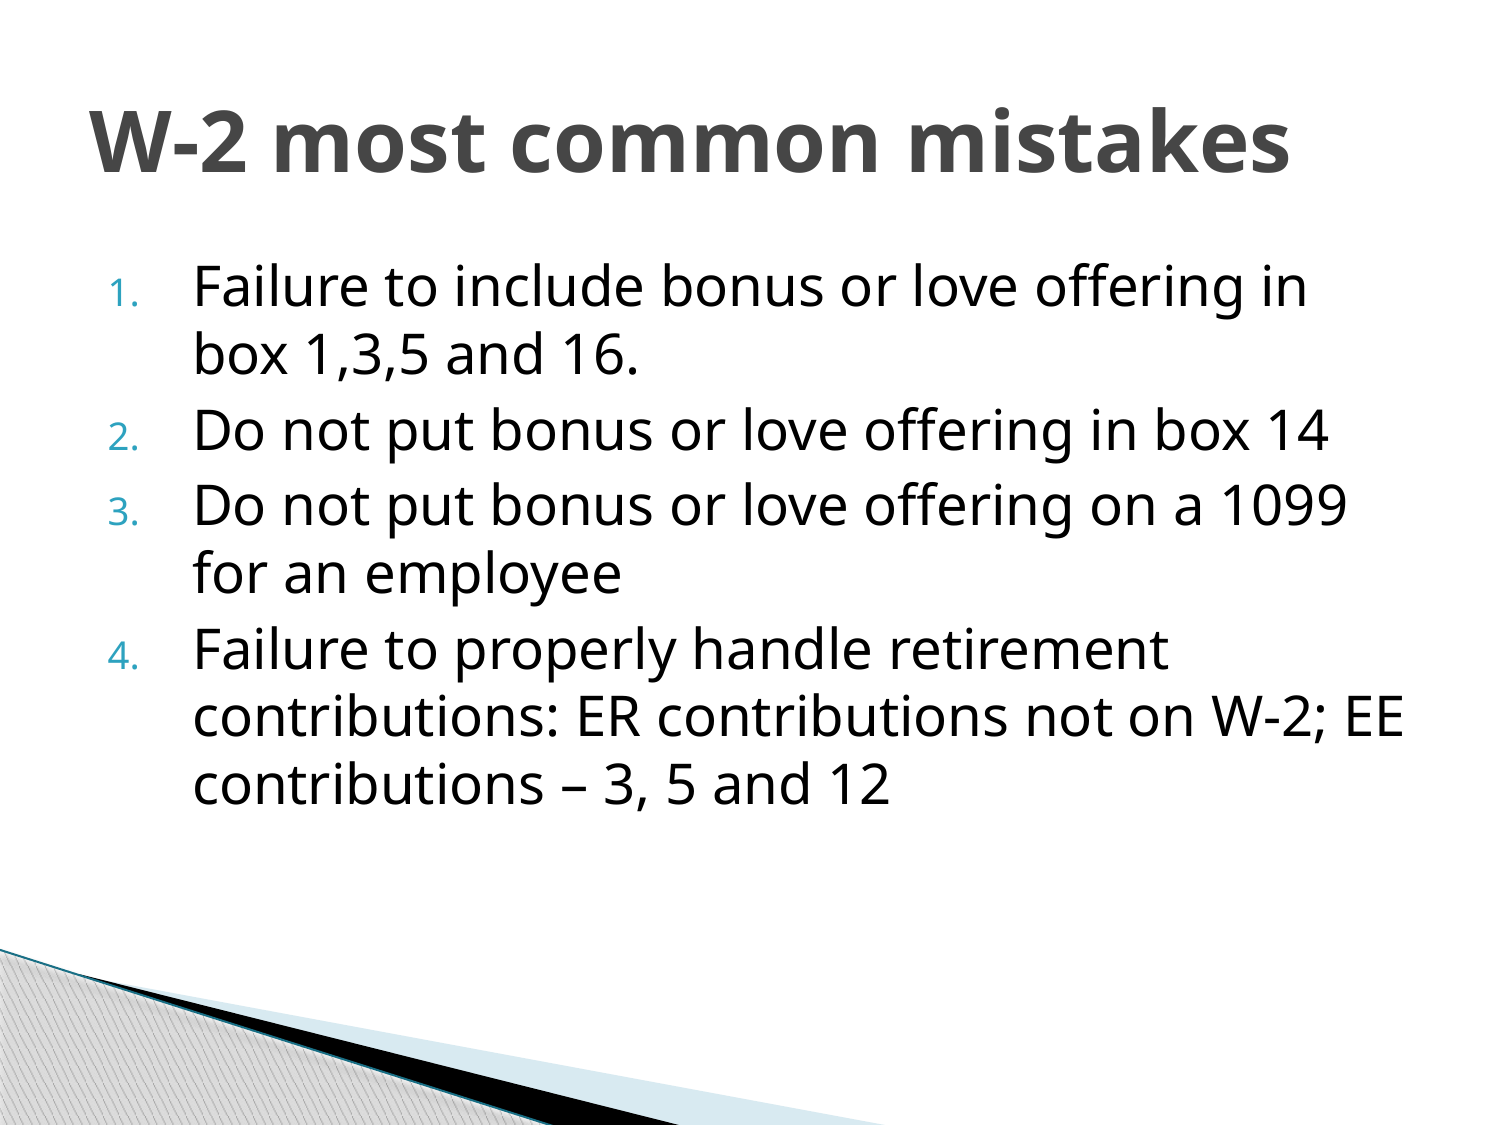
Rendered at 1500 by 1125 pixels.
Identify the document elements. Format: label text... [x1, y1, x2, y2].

title W-2 most common mistakes [75, 45, 1425, 233]
list Failure to include bonus or love offering in box 1,3,5 and 16. Do not put bonus or love offering in box 14 Do not put bonus or love offering on a 1099 for an employee Failure to properly handle retirement contributions: ER contributions not on W-2; EE contributions – 3, 5 and 12 [75, 243, 1425, 986]
